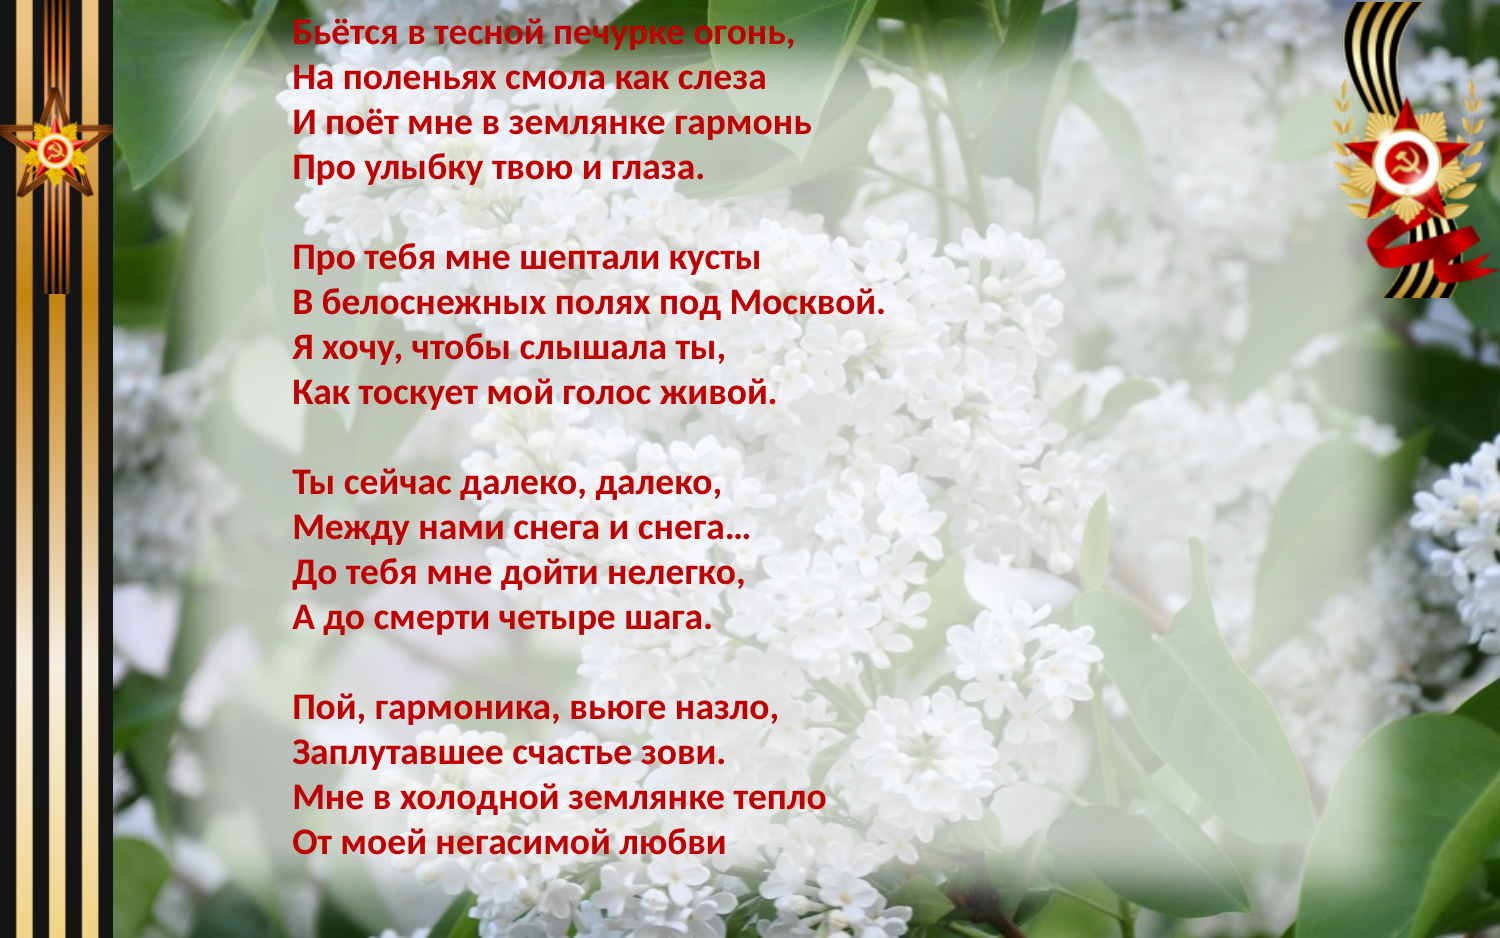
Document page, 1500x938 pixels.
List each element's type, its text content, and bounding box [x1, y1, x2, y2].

text_box И женщины с бойцами встанут рядом, и дети нам патроны поднесут, и надо всеми нами зацветут старинные знамена Петрограда. Руками сжав обугленное сердце, такое обещание даю я, горожанка, мать красноармейца, погибшего под Стрельною в бою: Мы будем драться с беззаветной силой, мы одолеем бешеных зверей, мы победим, клянусь тебе, Россия, от имени российских матерей. [168, 32, 1404, 905]
text_box Бьётся в тесной печурке огонь, На поленьях смола как слеза И поёт мне в землянке гармонь Про улыбку твою и глаза. Про тебя мне шептали кусты В белоснежных полях под Москвой. Я хочу, чтобы слышала ты, Как тоскует мой голос живой. Ты сейчас далеко, далеко, Между нами снега и снега… До тебя мне дойти нелегко, А до смерти четыре шага. Пой, гармоника, вьюге назло, Заплутавшее счастье зови. Мне в холодной землянке тепло От моей негасимой любви [277, 0, 1149, 870]
picture [0, 0, 1500, 938]
